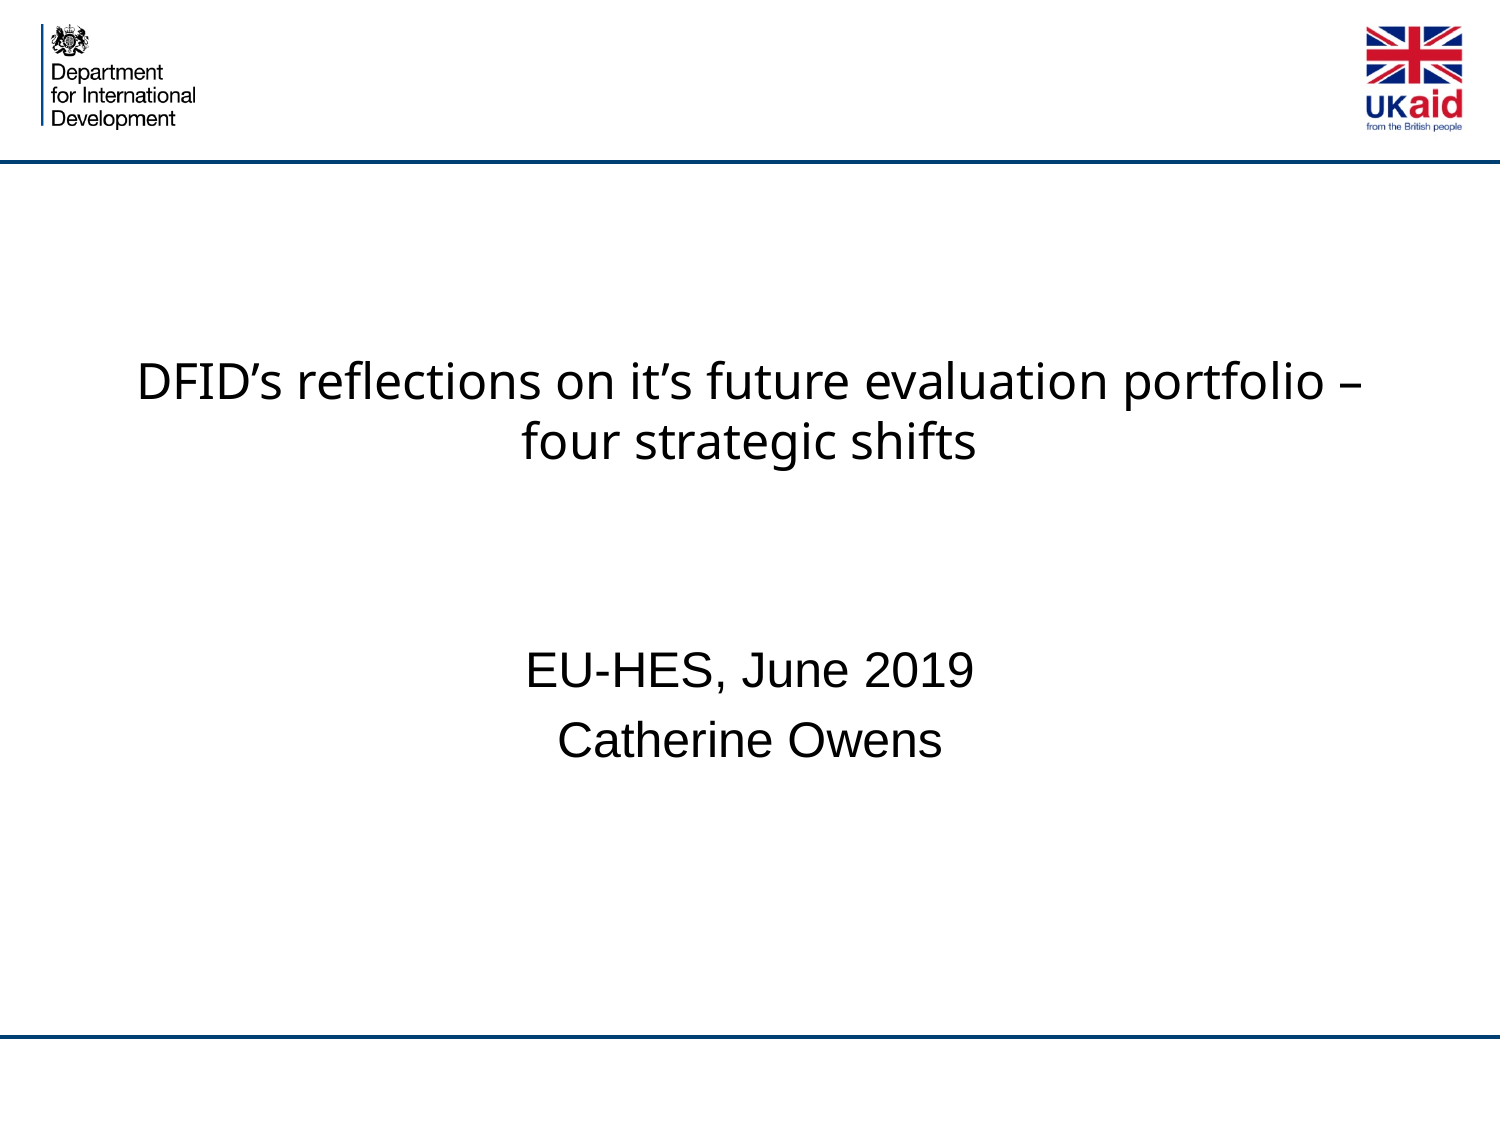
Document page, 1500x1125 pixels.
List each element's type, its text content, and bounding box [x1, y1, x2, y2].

picture [0, 0, 1500, 160]
title DFID’s reflections on it’s future evaluation portfolio – four strategic shifts [112, 349, 1388, 591]
subtitle EU-HES, June 2019 Catherine Owens [225, 637, 1275, 925]
picture [0, 1039, 1500, 1125]
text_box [29, 9, 1500, 152]
picture [0, 164, 1500, 1035]
